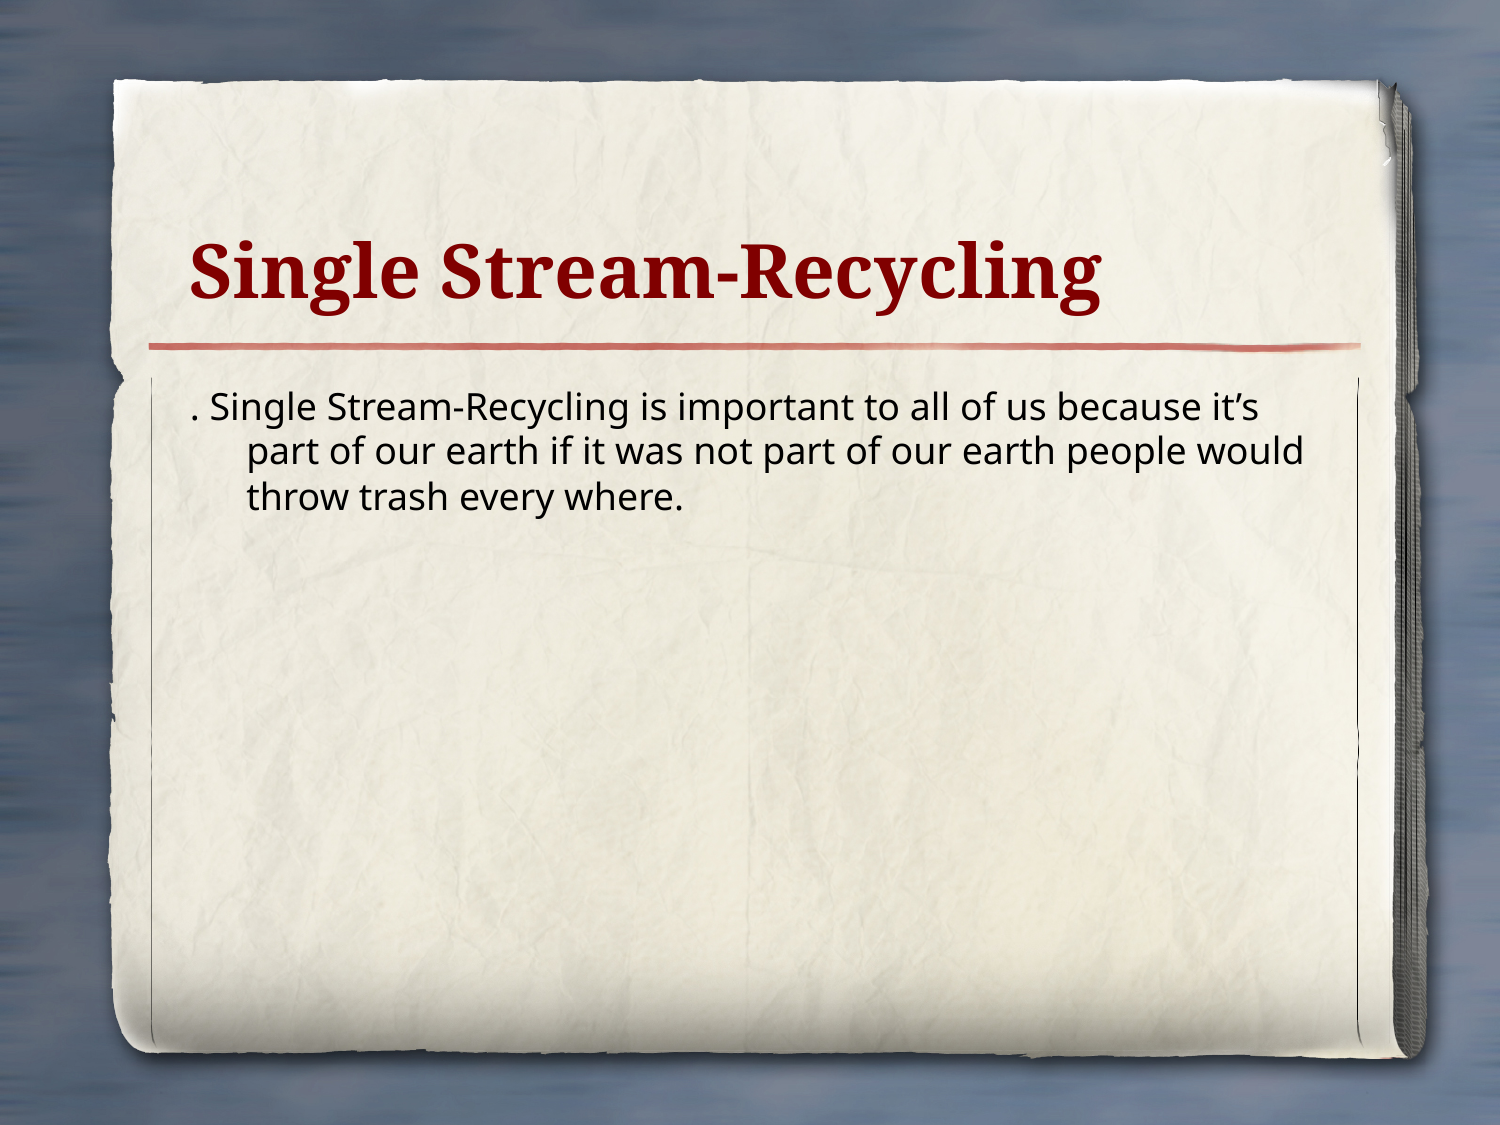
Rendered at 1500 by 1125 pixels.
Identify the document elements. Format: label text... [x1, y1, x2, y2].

list . Single Stream-Recycling is important to all of us because it’s part of our earth if it was not part of our earth people would throw trash every where. [174, 374, 1338, 1051]
picture [0, 0, 1500, 1125]
title Single Stream-Recycling [174, 199, 1338, 338]
